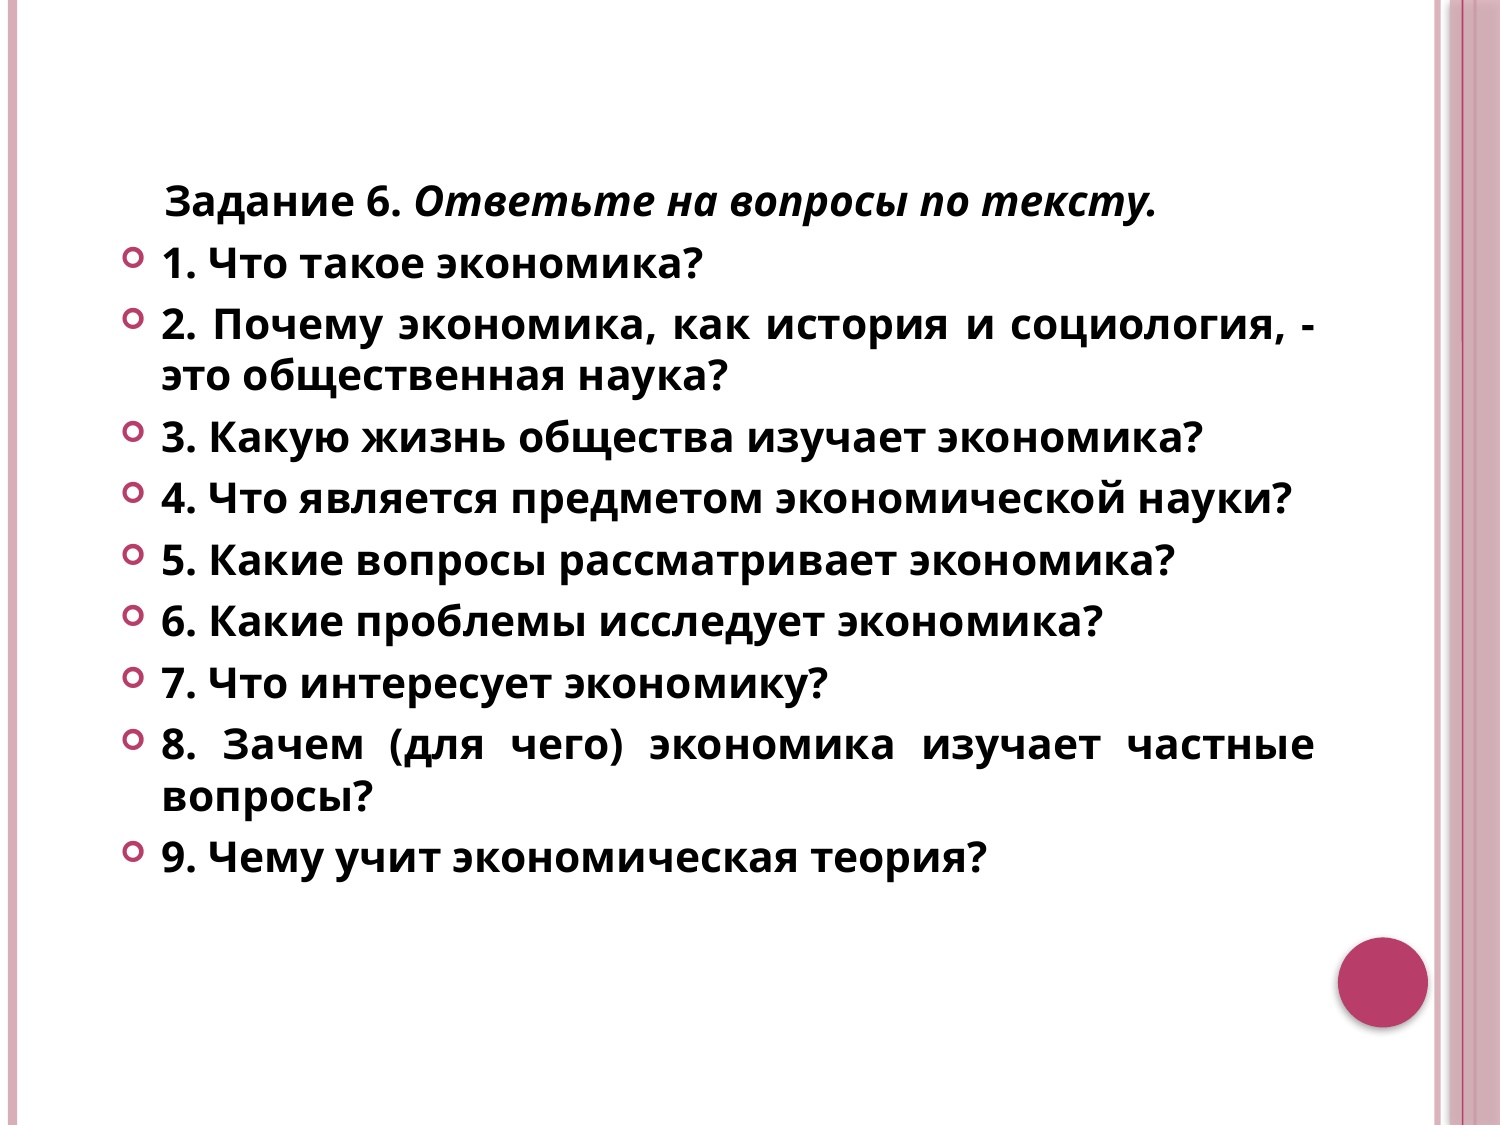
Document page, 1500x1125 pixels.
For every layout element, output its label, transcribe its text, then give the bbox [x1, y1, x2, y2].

list Задание 6. Ответьте на вопросы по тексту. 1. Что такое экономика? 2. Почему экономика, как история и социология, - это общественная наука? 3. Какую жизнь общества изучает экономика? 4. Что является предметом экономической науки? 5. Какие вопросы рассматривает экономика? 6. Какие проблемы исследует экономика? 7. Что интересует экономику? 8. Зачем (для чего) экономика изучает частные вопросы? 9. Чему учит экономическая теория? [105, 105, 1331, 905]
